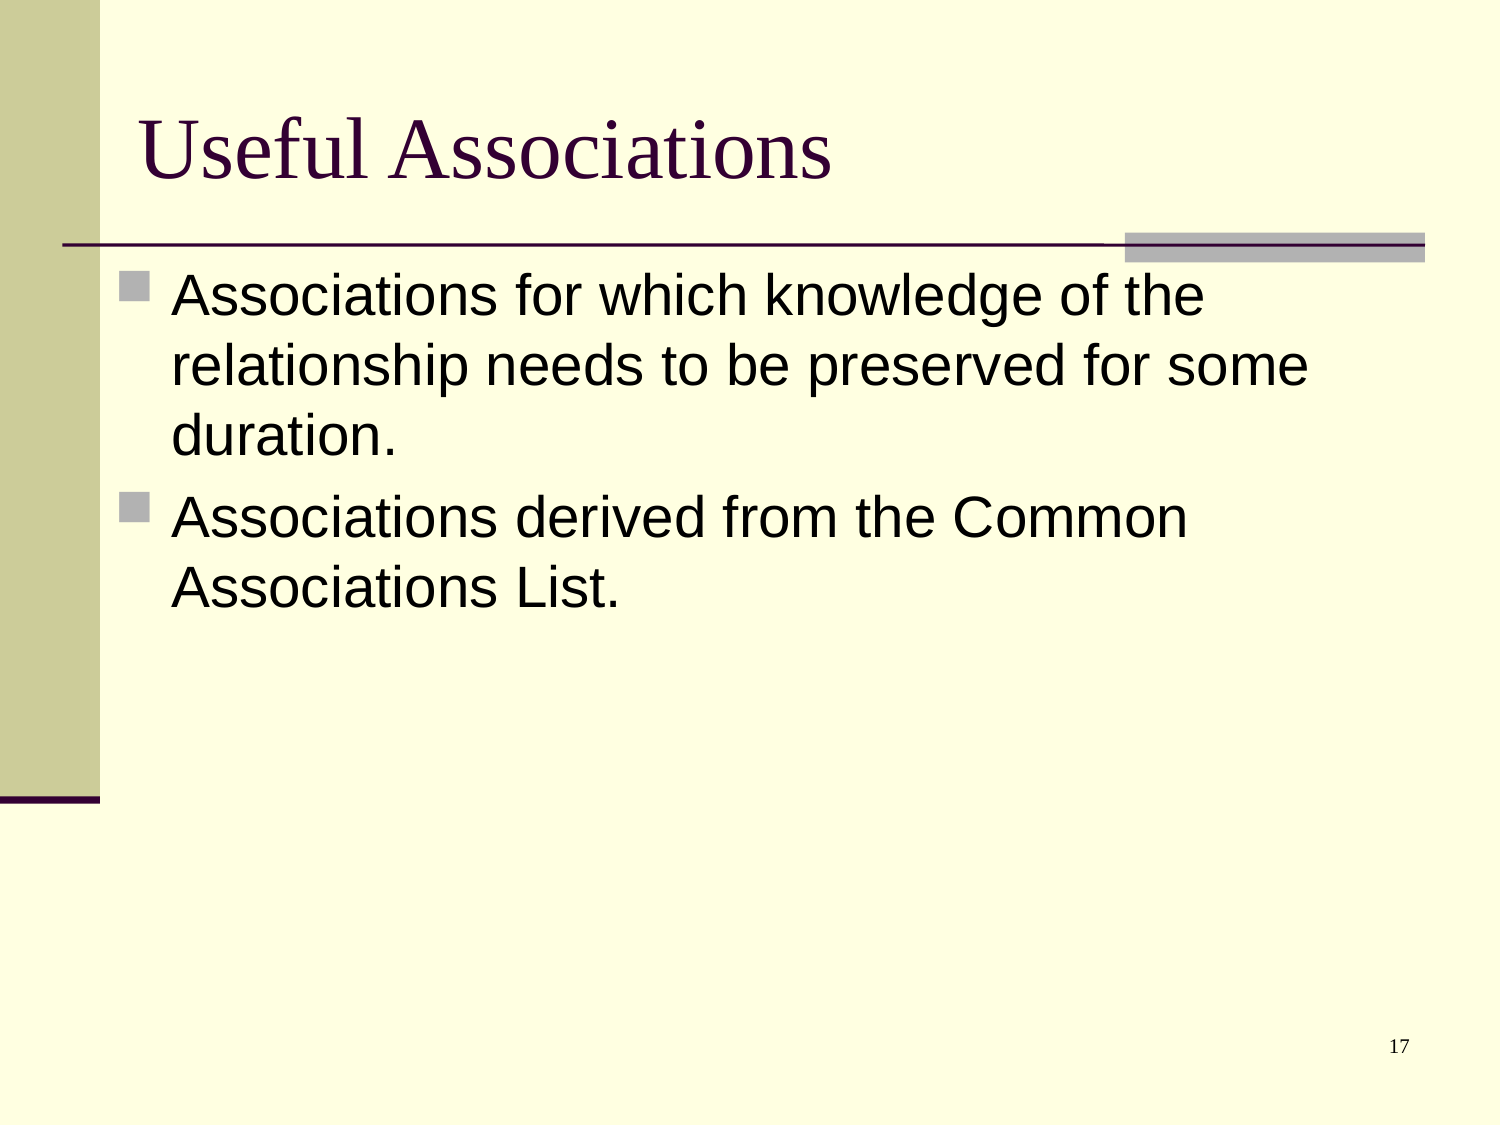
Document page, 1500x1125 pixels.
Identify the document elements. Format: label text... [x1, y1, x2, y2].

slide_number 17 [1112, 1024, 1426, 1101]
list Associations for which knowledge of the relationship needs to be preserved for some duration. Associations derived from the Common Associations List. [99, 249, 1447, 913]
title Useful Associations [99, 49, 1376, 238]
